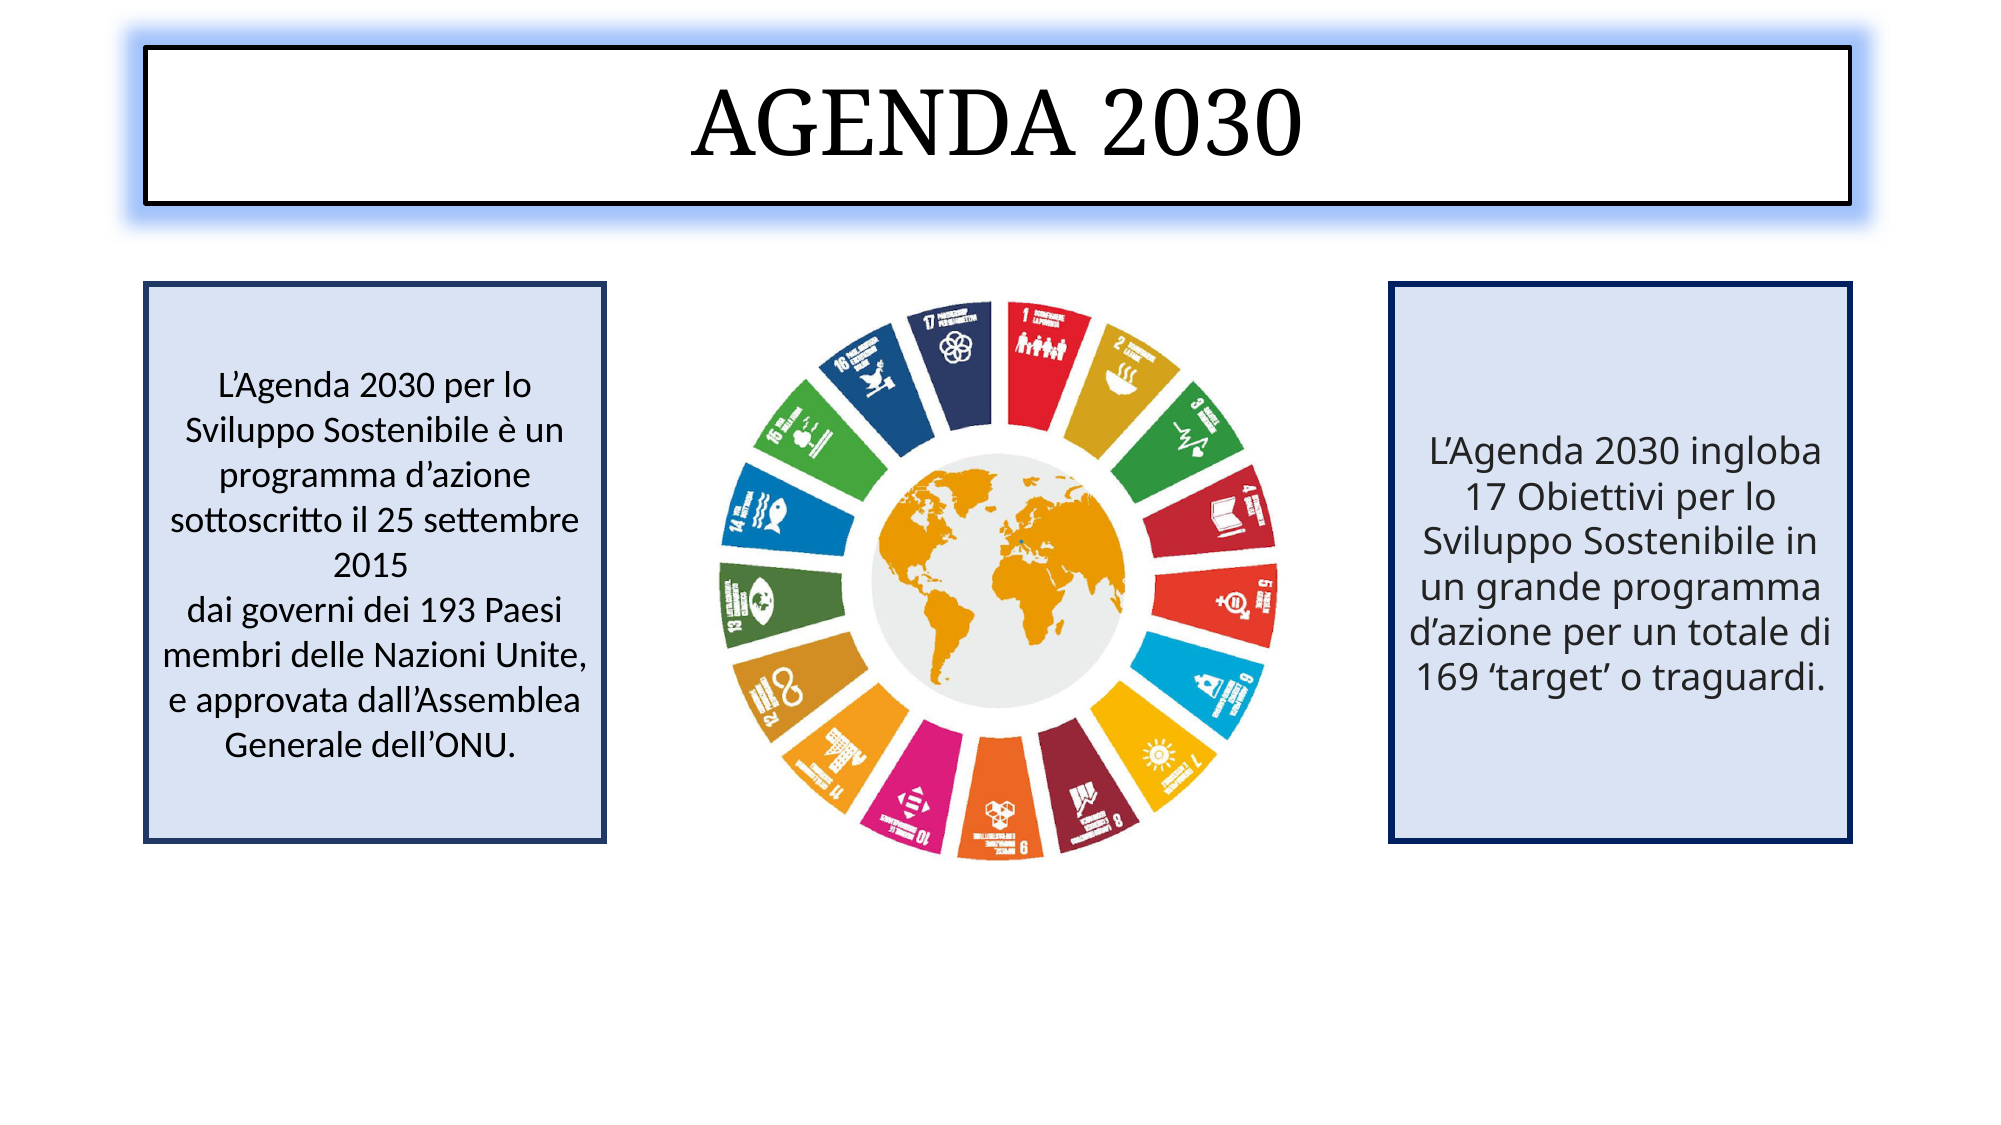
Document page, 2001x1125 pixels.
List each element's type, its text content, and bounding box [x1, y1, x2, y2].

text_box L’Agenda 2030 per lo Sviluppo Sostenibile è un programma d’azione sottoscritto il 25 settembre 2015 dai governi dei 193 Paesi membri delle Nazioni Unite, e approvata dall’Assemblea Generale dell’ONU. [145, 283, 605, 842]
text_box AGENDA 2030 [145, 47, 1851, 204]
picture [662, 244, 1334, 917]
text_box L’Agenda 2030 ingloba 17 Obiettivi per lo Sviluppo Sostenibile in un grande programma d’azione per un totale di 169 ‘target’ o traguardi. [1390, 283, 1851, 842]
